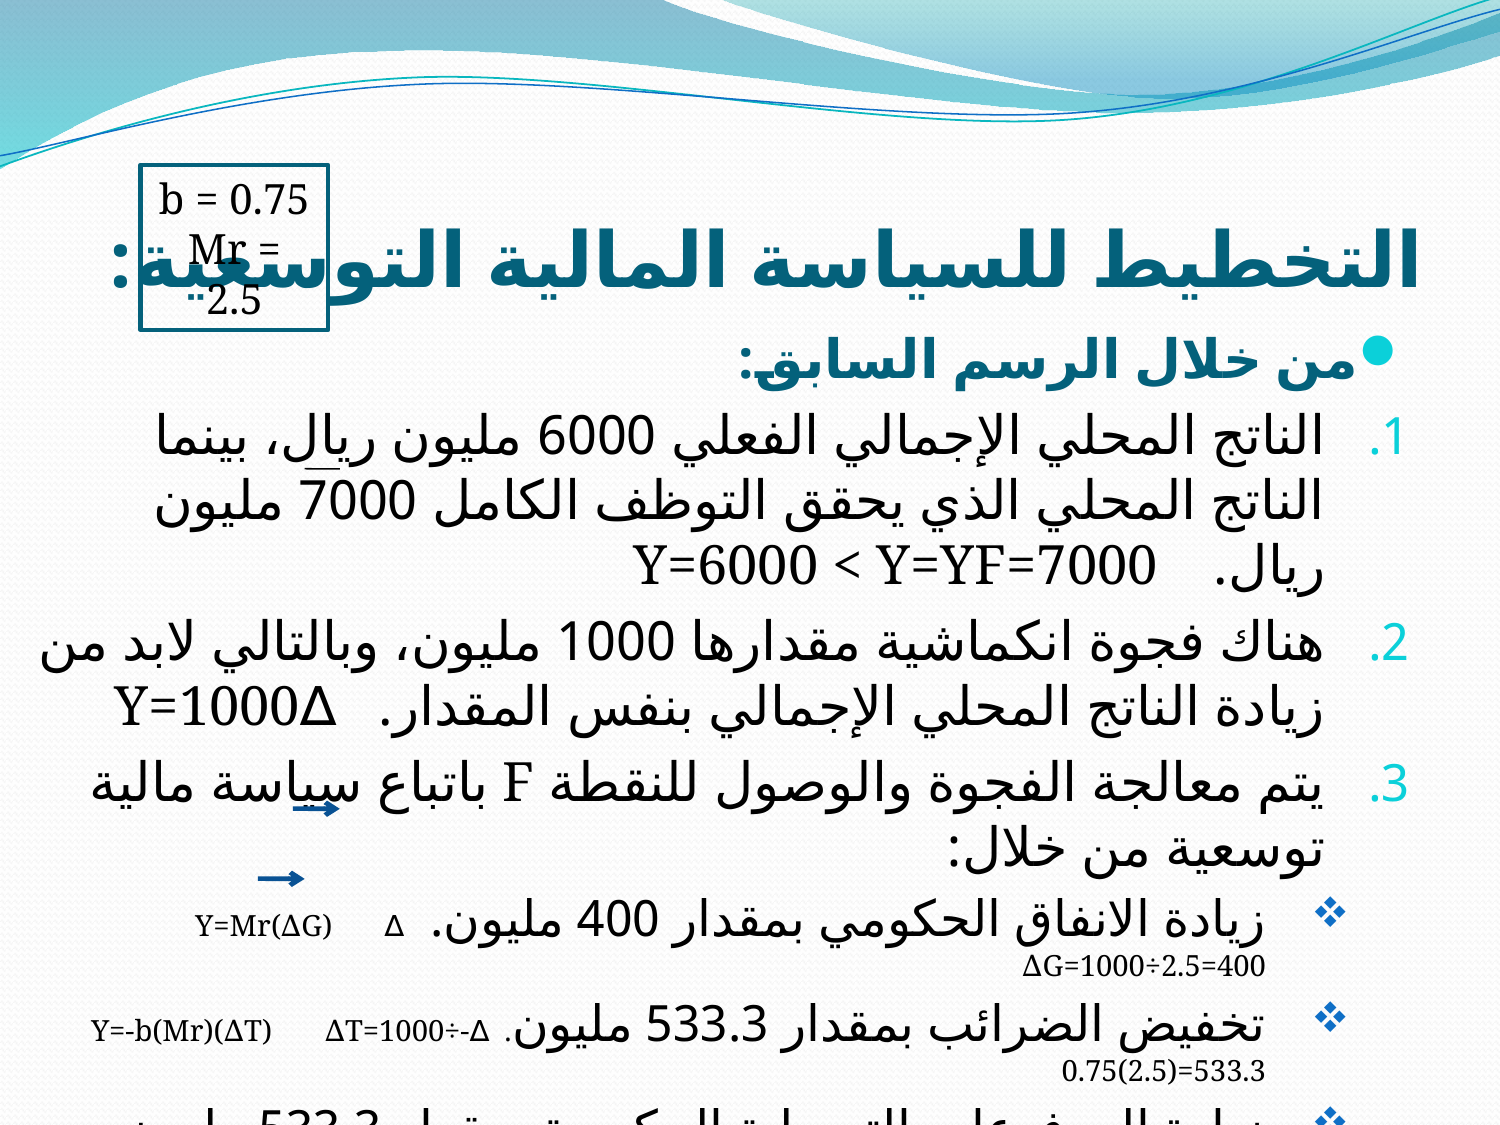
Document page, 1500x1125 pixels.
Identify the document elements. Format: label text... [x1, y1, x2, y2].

title التخطيط للسياسة المالية التوسعية: [75, 115, 1425, 303]
footer [437, 1042, 988, 1103]
list من خلال الرسم السابق: الناتج المحلي الإجمالي الفعلي 6000 مليون ريال، بينما الناتج المحلي الذي يحقق التوظف الكامل 7000 مليون ريال. Y=6000 < Y=YF=7000 هناك فجوة انكماشية مقدارها 1000 مليون، وبالتالي لابد من زيادة الناتج المحلي الإجمالي بنفس المقدار. ∆Y=1000 يتم معالجة الفجوة والوصول للنقطة F باتباع سياسة مالية توسعية من خلال: زيادة الانفاق الحكومي بمقدار 400 مليون. ∆Y=Mr(∆G) ∆G=1000÷2.5=400 تخفيض الضرائب بمقدار 533.3 مليون. ∆Y=-b(Mr)(∆T) ∆T=1000÷-0.75(2.5)=533.3 زيادة المدفوعات التحويلية الحكومية بمقدار 533.3 مليون. [23, 317, 1425, 1038]
text_box b = 0.75 Mr = 2.5 [140, 165, 329, 330]
